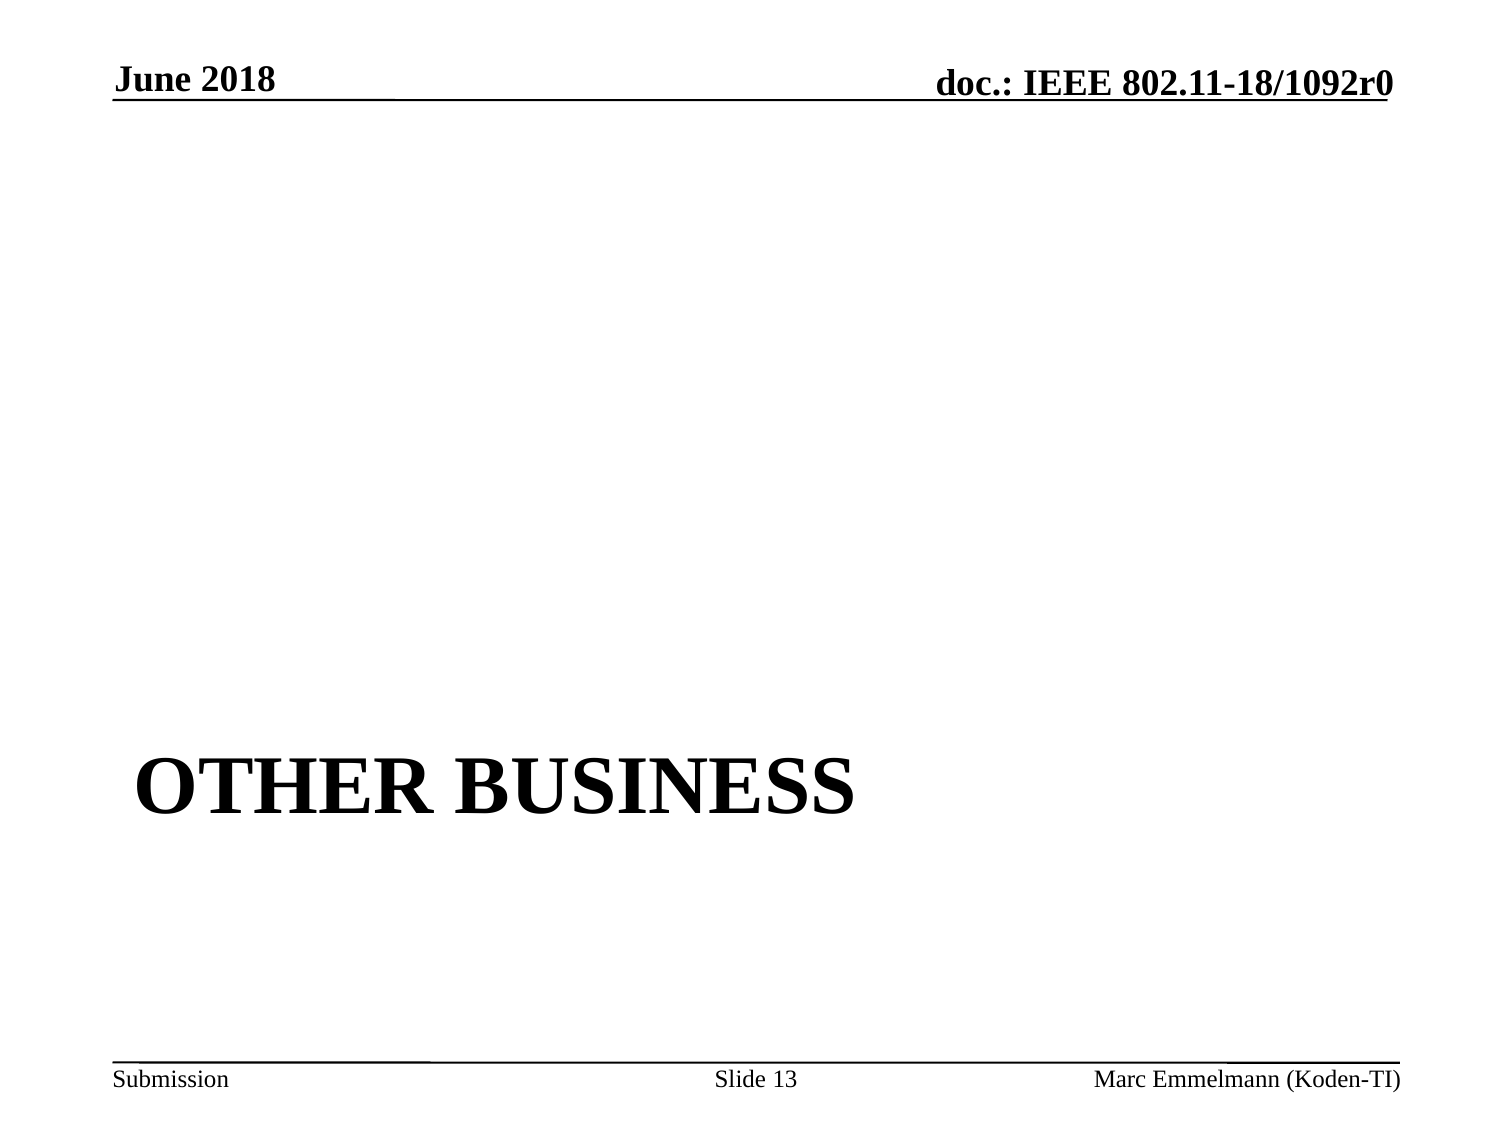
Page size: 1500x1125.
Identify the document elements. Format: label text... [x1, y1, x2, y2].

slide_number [114, 54, 423, 100]
footer Marc Emmelmann (Koden-TI) [878, 1061, 1402, 1093]
slide_number Slide 13 [712, 1061, 800, 1123]
title Other Business [118, 722, 1394, 947]
